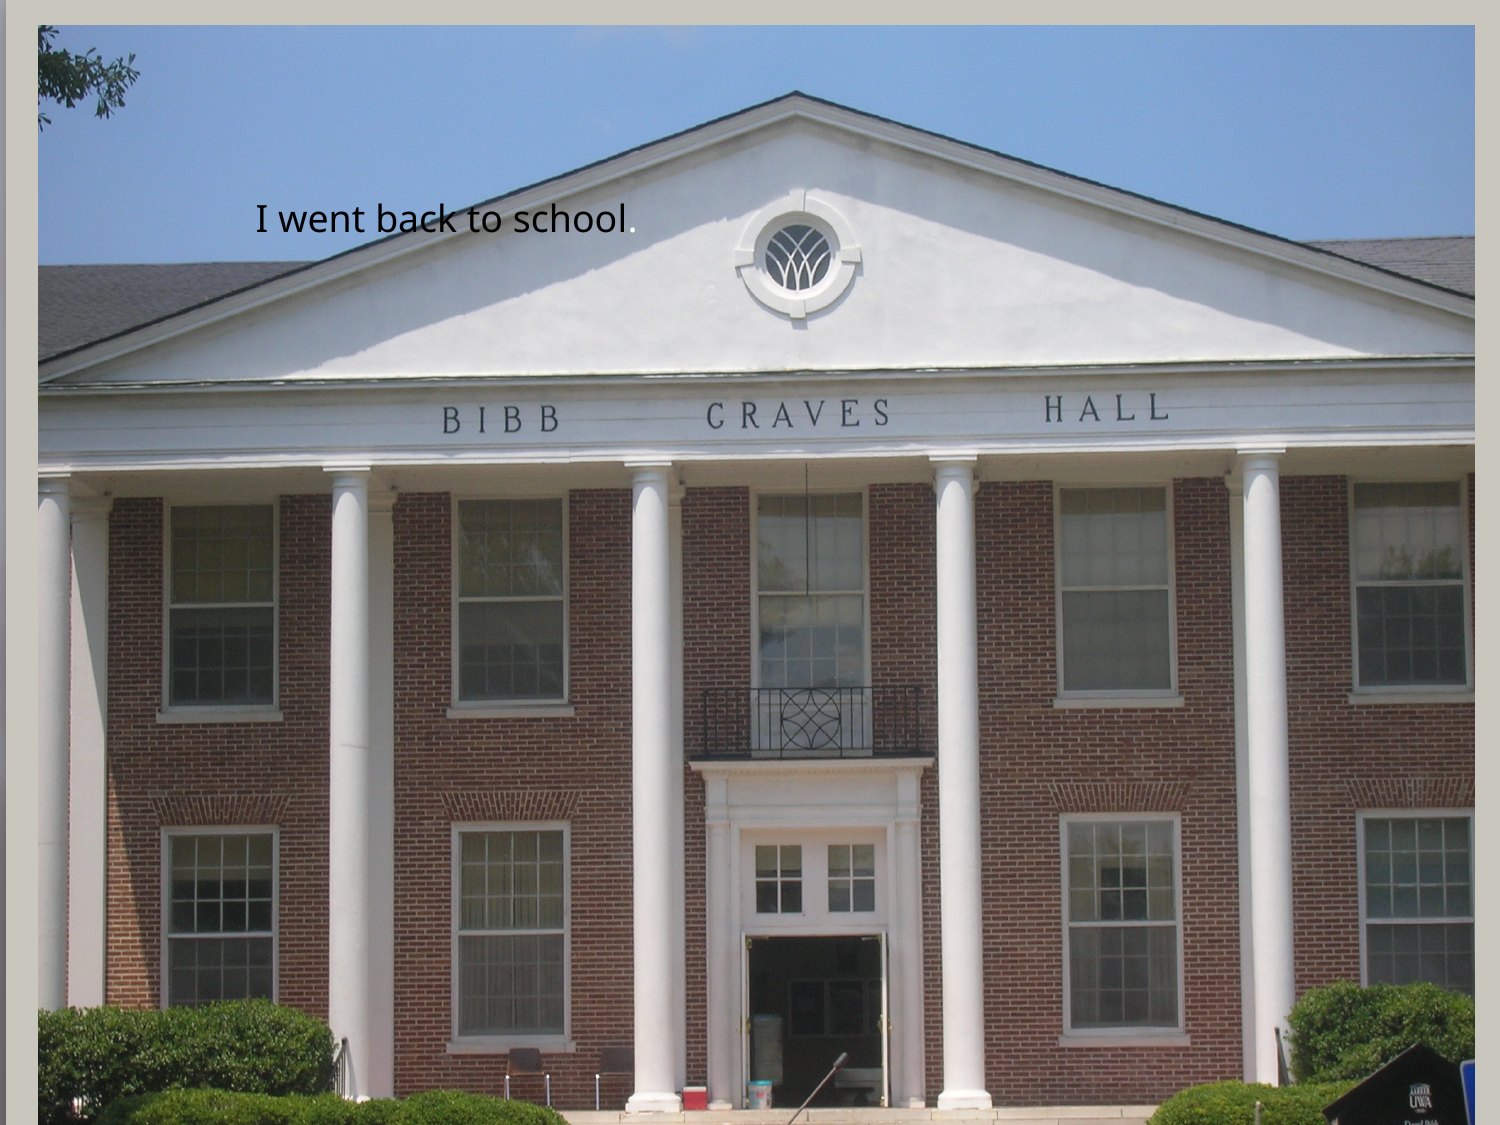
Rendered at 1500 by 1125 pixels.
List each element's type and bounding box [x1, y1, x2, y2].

list [37, 24, 1476, 1125]
